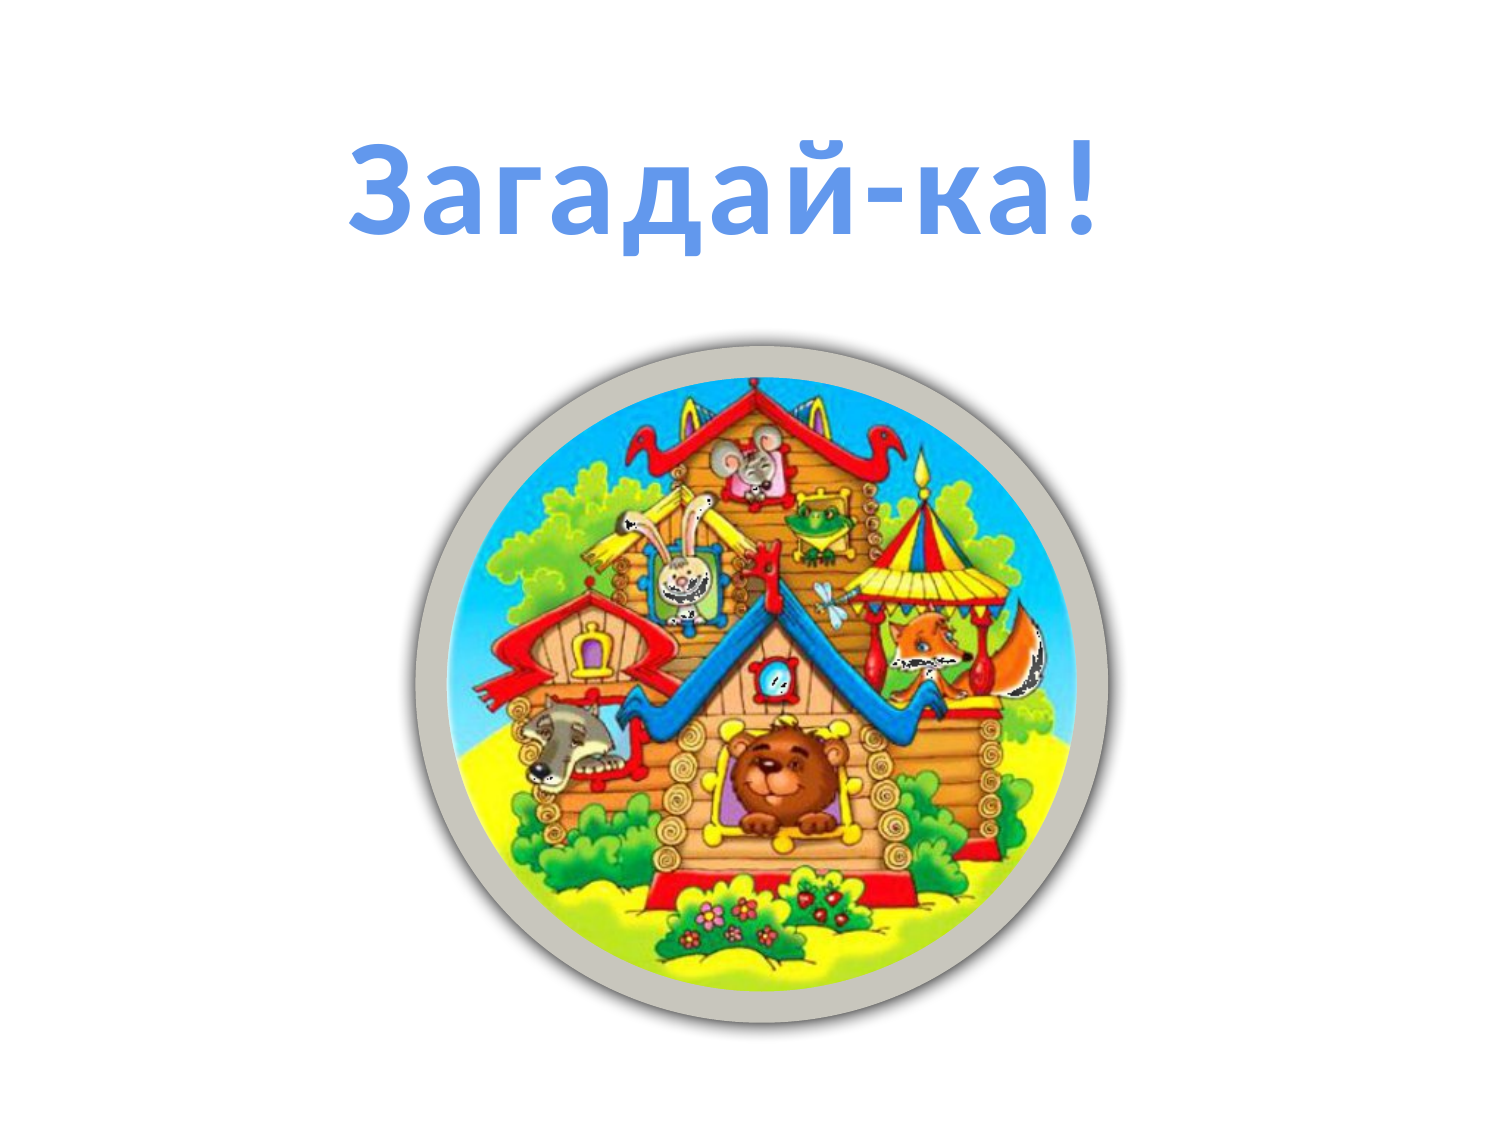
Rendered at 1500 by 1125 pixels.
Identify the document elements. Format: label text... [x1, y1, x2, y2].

text_box Загадай-ка! [41, 90, 1412, 270]
picture [430, 361, 1093, 1008]
